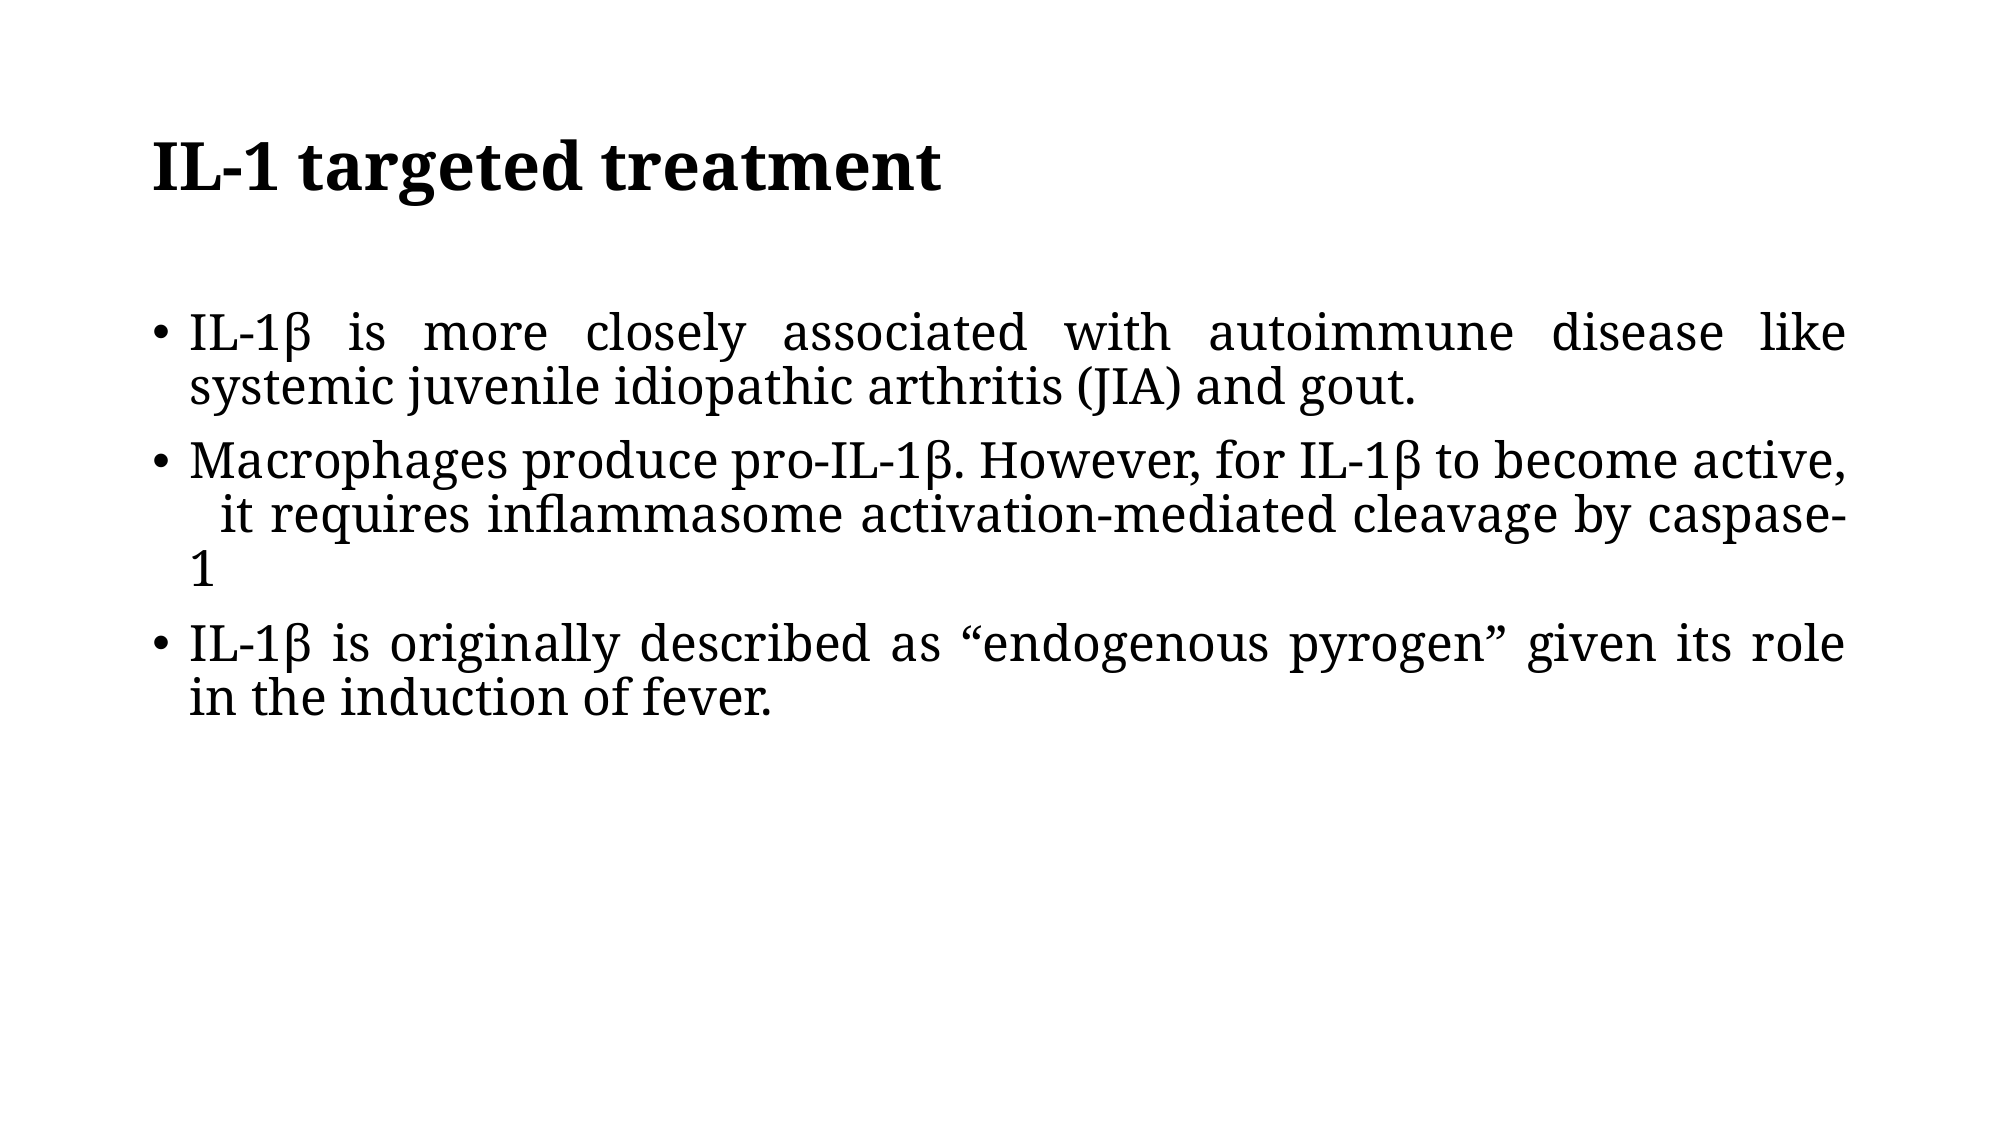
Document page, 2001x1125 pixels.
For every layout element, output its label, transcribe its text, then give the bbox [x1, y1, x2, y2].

title IL-1 targeted treatment [137, 59, 1863, 278]
list IL-1β is more closely associated with autoimmune disease like systemic juvenile idiopathic arthritis (JIA) and gout. Macrophages produce pro-IL-1β. However, for IL-1β to become active, it requires inflammasome activation-mediated cleavage by caspase-1 IL-1β is originally described as “endogenous pyrogen” given its role in the induction of fever. [137, 299, 1863, 1014]
